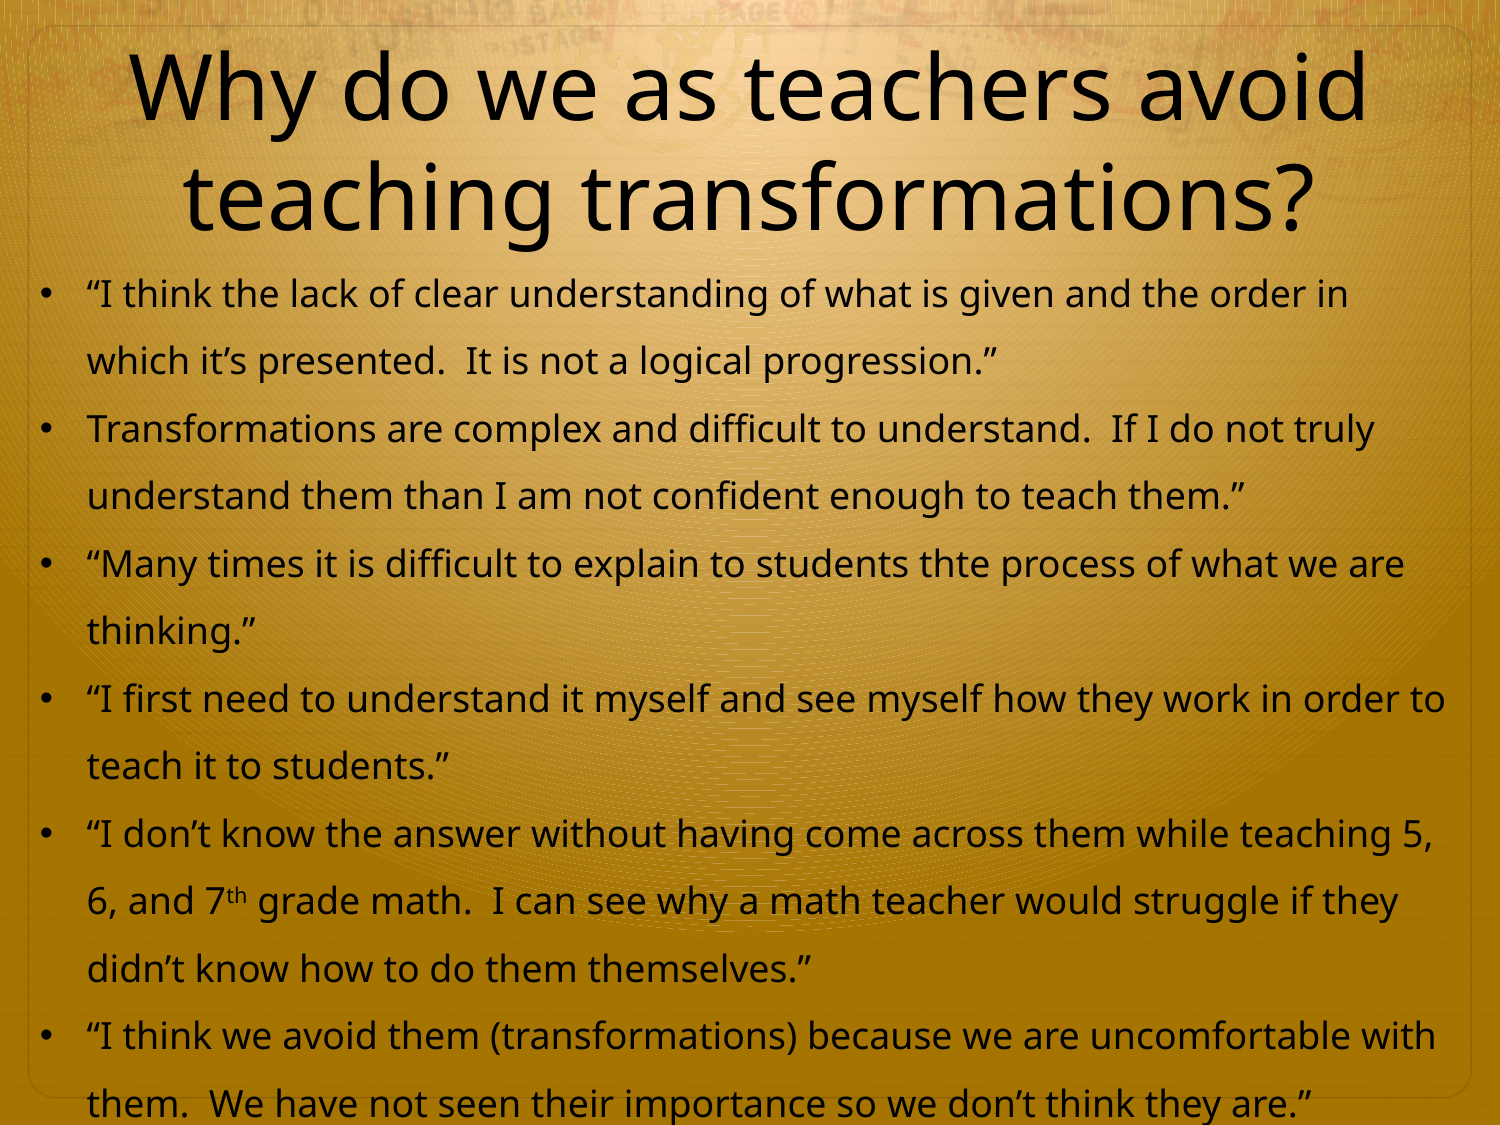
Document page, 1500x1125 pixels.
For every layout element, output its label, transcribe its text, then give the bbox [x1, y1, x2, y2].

picture [0, 0, 1500, 1125]
text_box “I think the lack of clear understanding of what is given and the order in which it’s presented. It is not a logical progression.” Transformations are complex and difficult to understand. If I do not truly understand them than I am not confident enough to teach them.” “Many times it is difficult to explain to students thte process of what we are thinking.” “I first need to understand it myself and see myself how they work in order to teach it to students.” “I don’t know the answer without having come across them while teaching 5, 6, and 7th grade math. I can see why a math teacher would struggle if they didn’t know how to do them themselves.” “I think we avoid them (transformations) because we are uncomfortable with them. We have not seen their importance so we don’t think they are.” [24, 239, 1475, 1125]
title Why do we as teachers avoid teaching transformations? [93, 45, 1407, 233]
